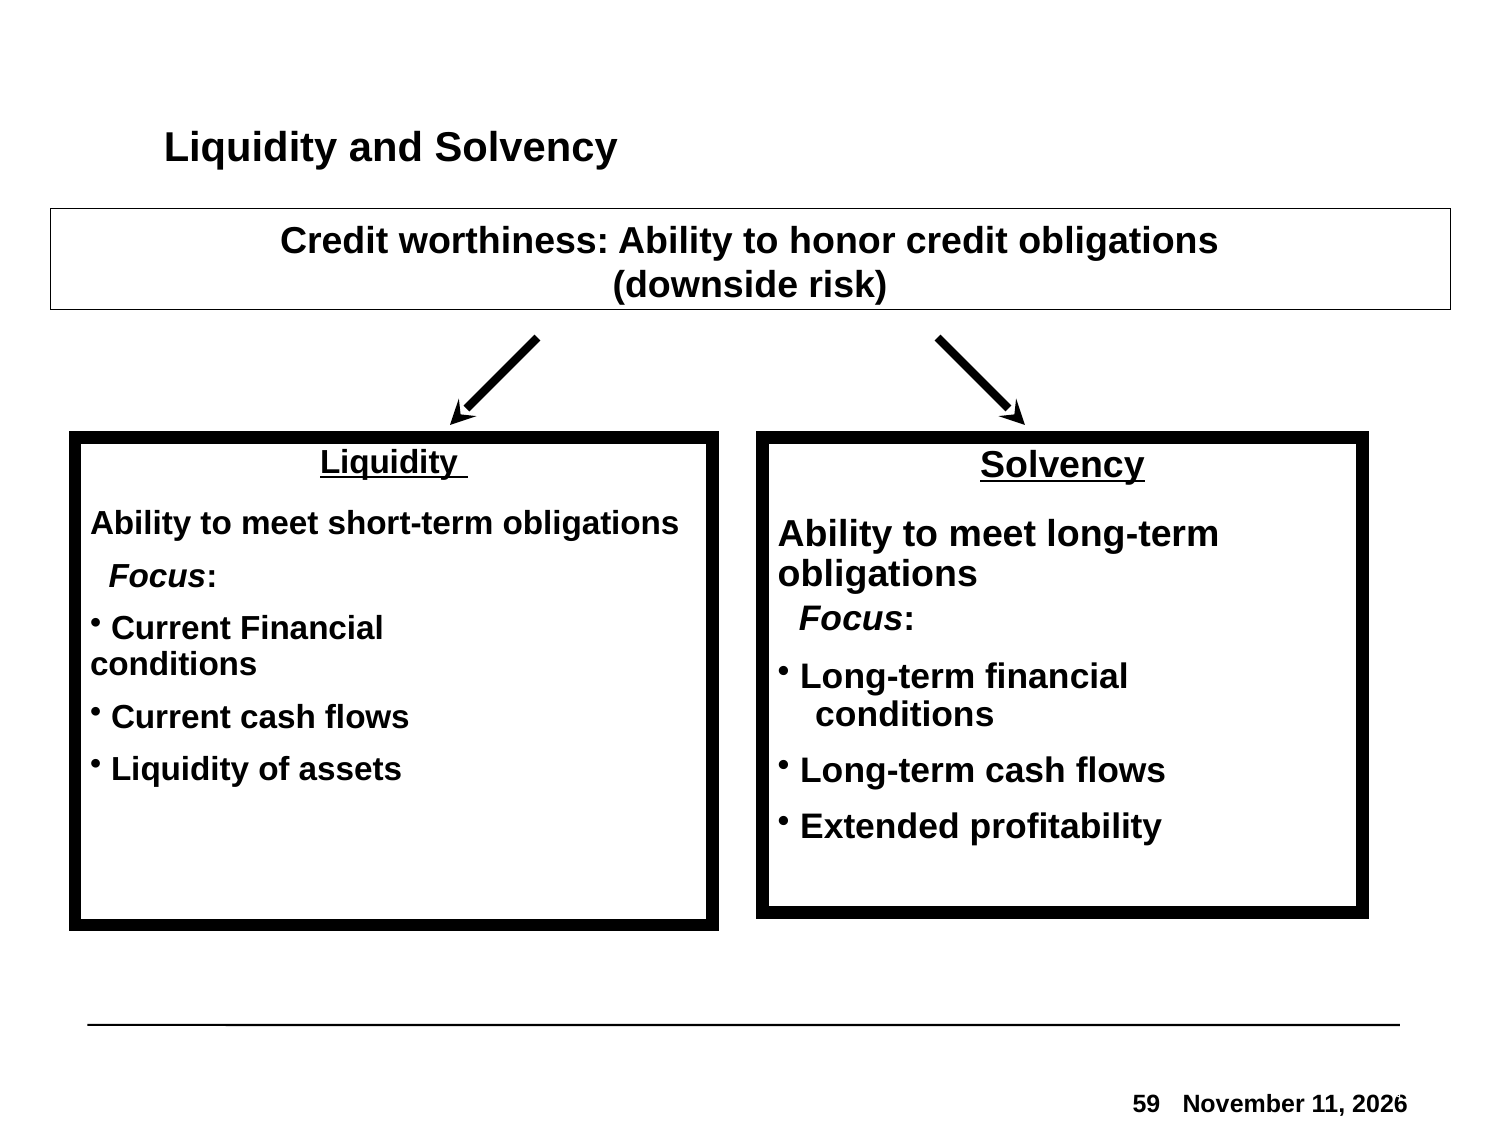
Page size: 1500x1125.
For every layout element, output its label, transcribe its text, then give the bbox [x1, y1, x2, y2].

list Solvency Ability to meet long-term obligations Focus: Long-term financial conditions Long-term cash flows Extended profitability [762, 437, 1363, 913]
text_box Credit worthiness: Ability to honor credit obligations (downside risk) [50, 208, 1450, 310]
title Liquidity and Solvency [148, 111, 1354, 187]
list Liquidity Ability to meet short-term obligations Focus: Current Financial conditions Current cash flows Liquidity of assets [74, 437, 713, 926]
text_box [1011, 411, 1025, 425]
text_box [450, 411, 464, 425]
